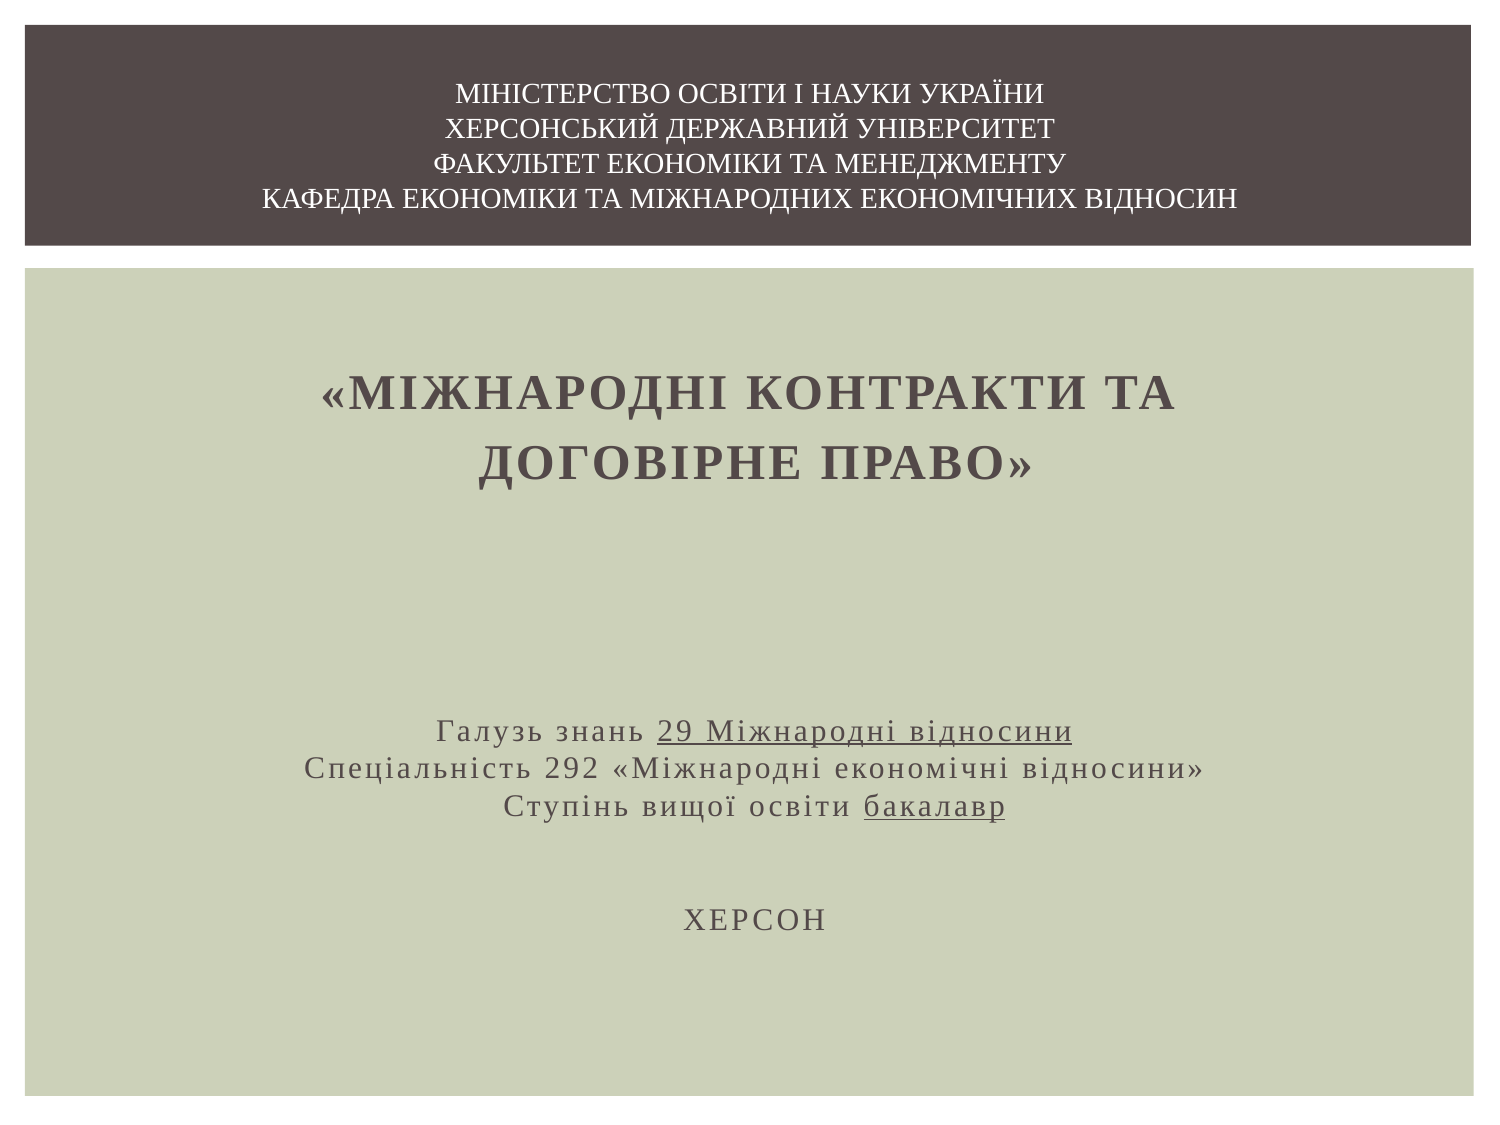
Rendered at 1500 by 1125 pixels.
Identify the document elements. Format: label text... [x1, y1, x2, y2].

title Міністерство освіти і науки України Херсонський державний університет Факультет економіки та менеджменту Кафедра економіки та міжнародних економічних відносин [62, 58, 1438, 232]
list «МІЖНАРОДНІ КОНТРАКТИ ТА ДОГОВІРНЕ ПРАВО» Галузь знань 29 Міжнародні відносини Спеціальність 292 «Міжнародні економічні відносини» Ступінь вищої освіти бакалавр ХЕРСОН [62, 281, 1442, 1005]
